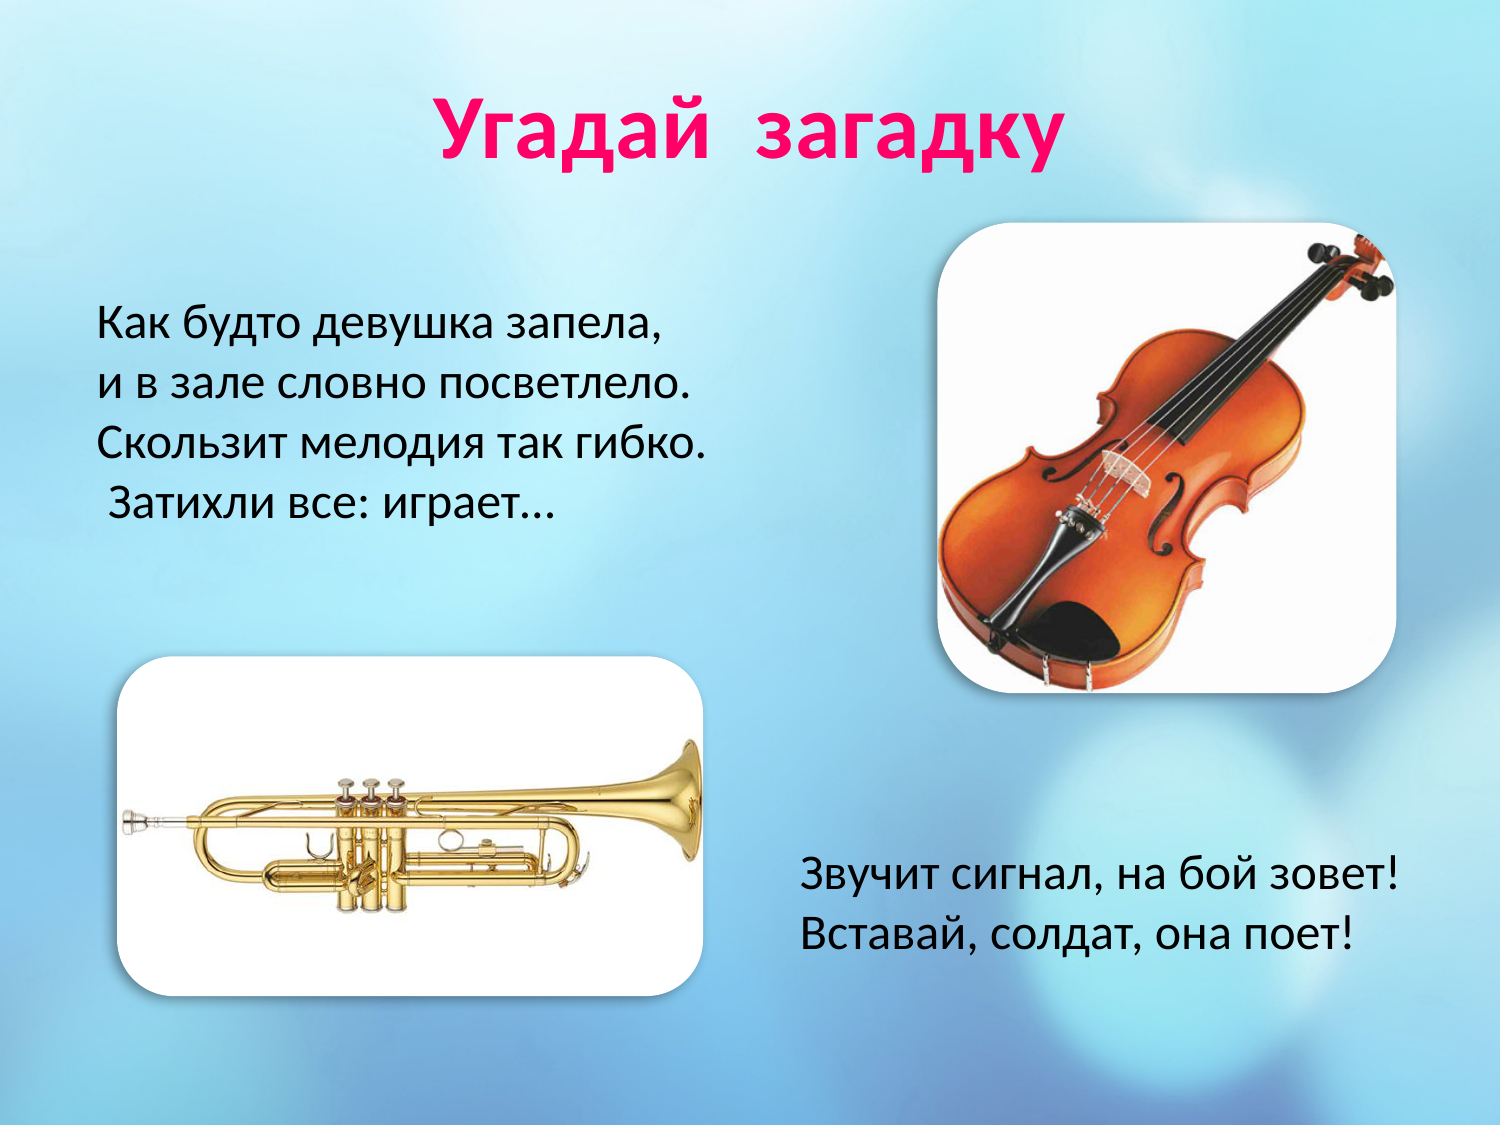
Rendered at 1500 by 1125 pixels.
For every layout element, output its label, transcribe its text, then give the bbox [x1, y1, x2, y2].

text_box Как будто девушка запела, и в зале словно посветлело. Скользит мелодия так гибко. Затихли все: играет… [81, 281, 727, 536]
title Угадай загадку [75, 45, 1425, 200]
text_box Звучит сигнал, на бой зовет! Вставай, солдат, она поет! [785, 831, 1418, 967]
picture [937, 222, 1397, 694]
picture [116, 656, 704, 997]
